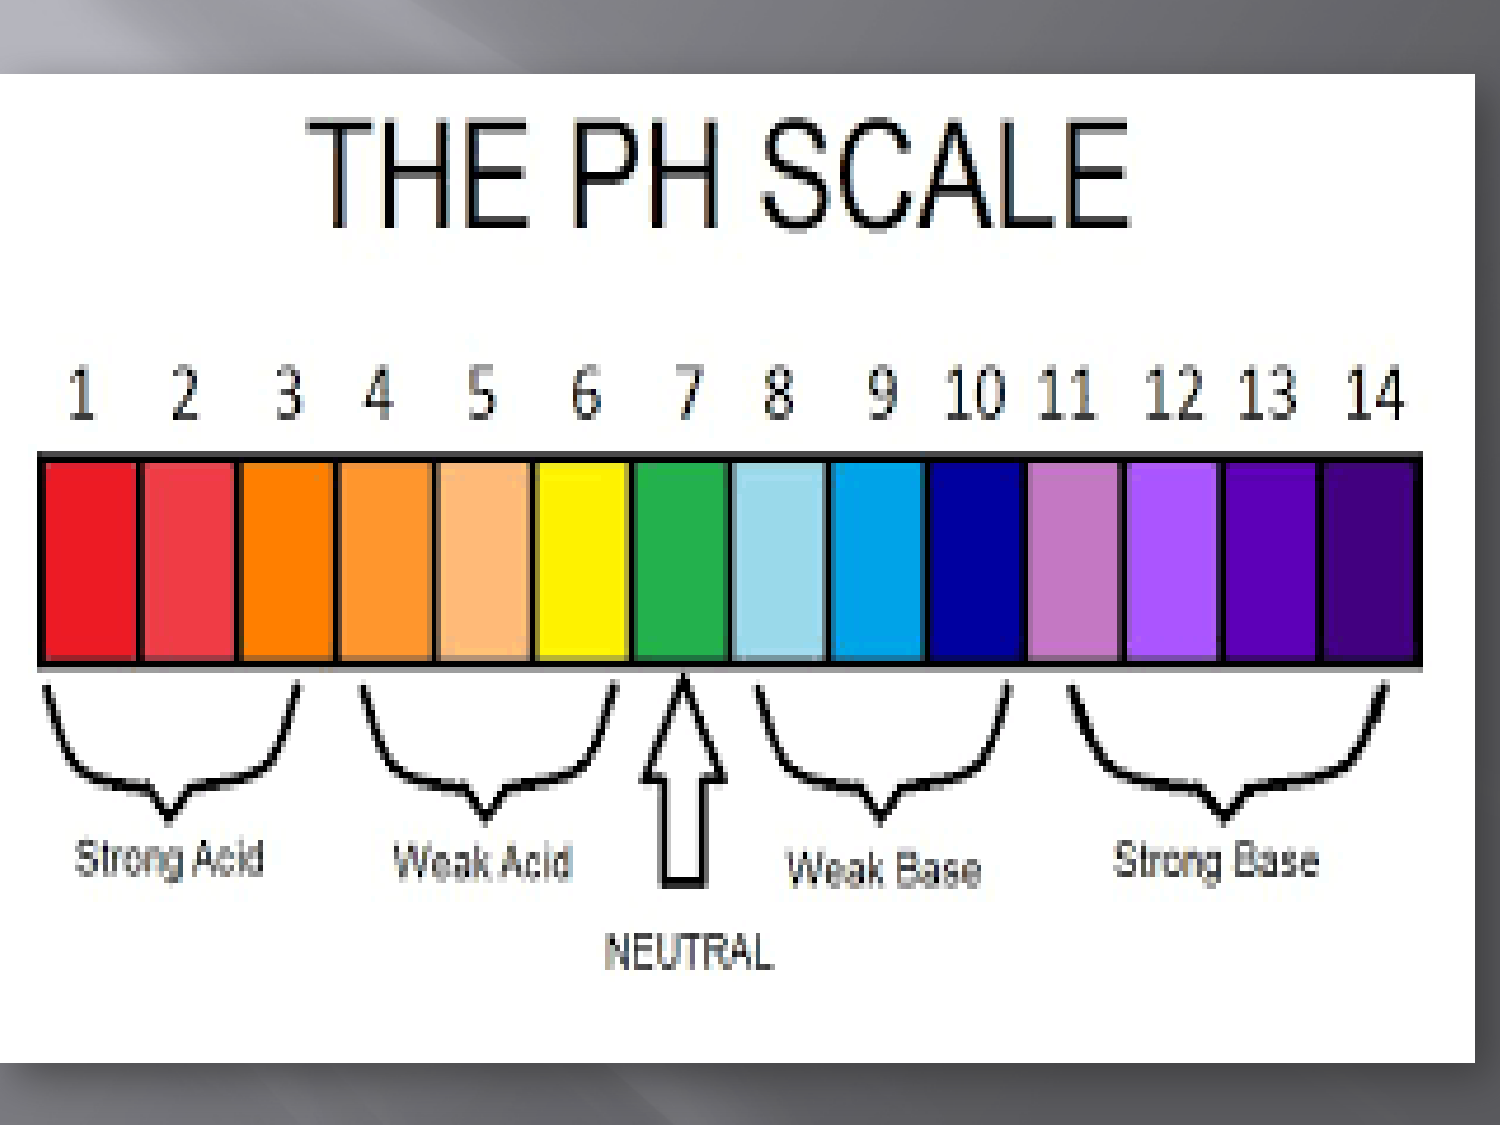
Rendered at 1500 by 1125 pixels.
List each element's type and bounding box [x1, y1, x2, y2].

list [0, 74, 1476, 1063]
